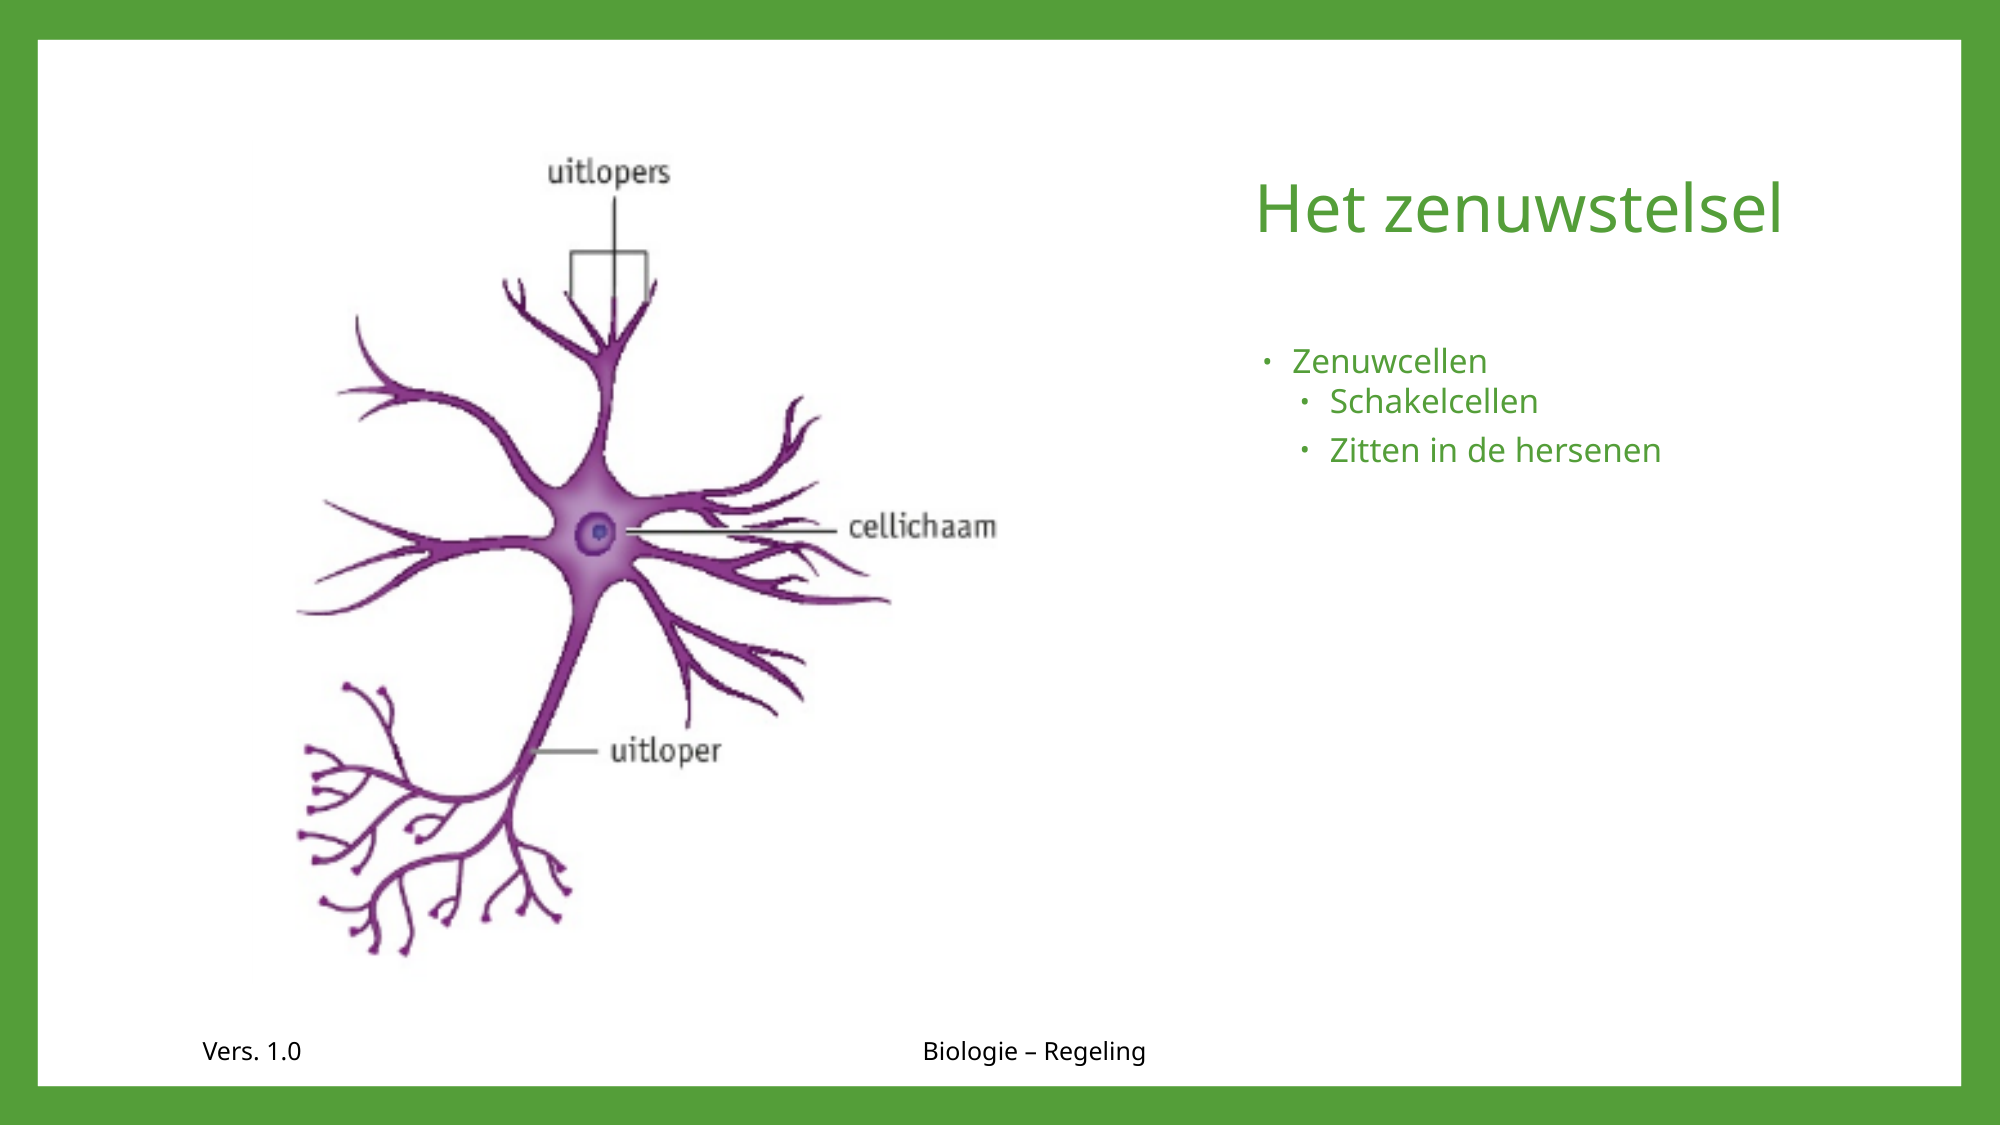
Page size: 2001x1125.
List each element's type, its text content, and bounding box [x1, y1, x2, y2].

picture [251, 140, 1027, 985]
footer Biologie – Regeling [647, 1020, 1422, 1081]
title Het zenuwstelsel [1239, 99, 1882, 323]
slide_number Vers. 1.0 [187, 1020, 570, 1081]
text_box [36, 38, 1963, 1088]
list Zenuwcellen Schakelcellen Zitten in de hersenen [1239, 337, 1882, 1000]
